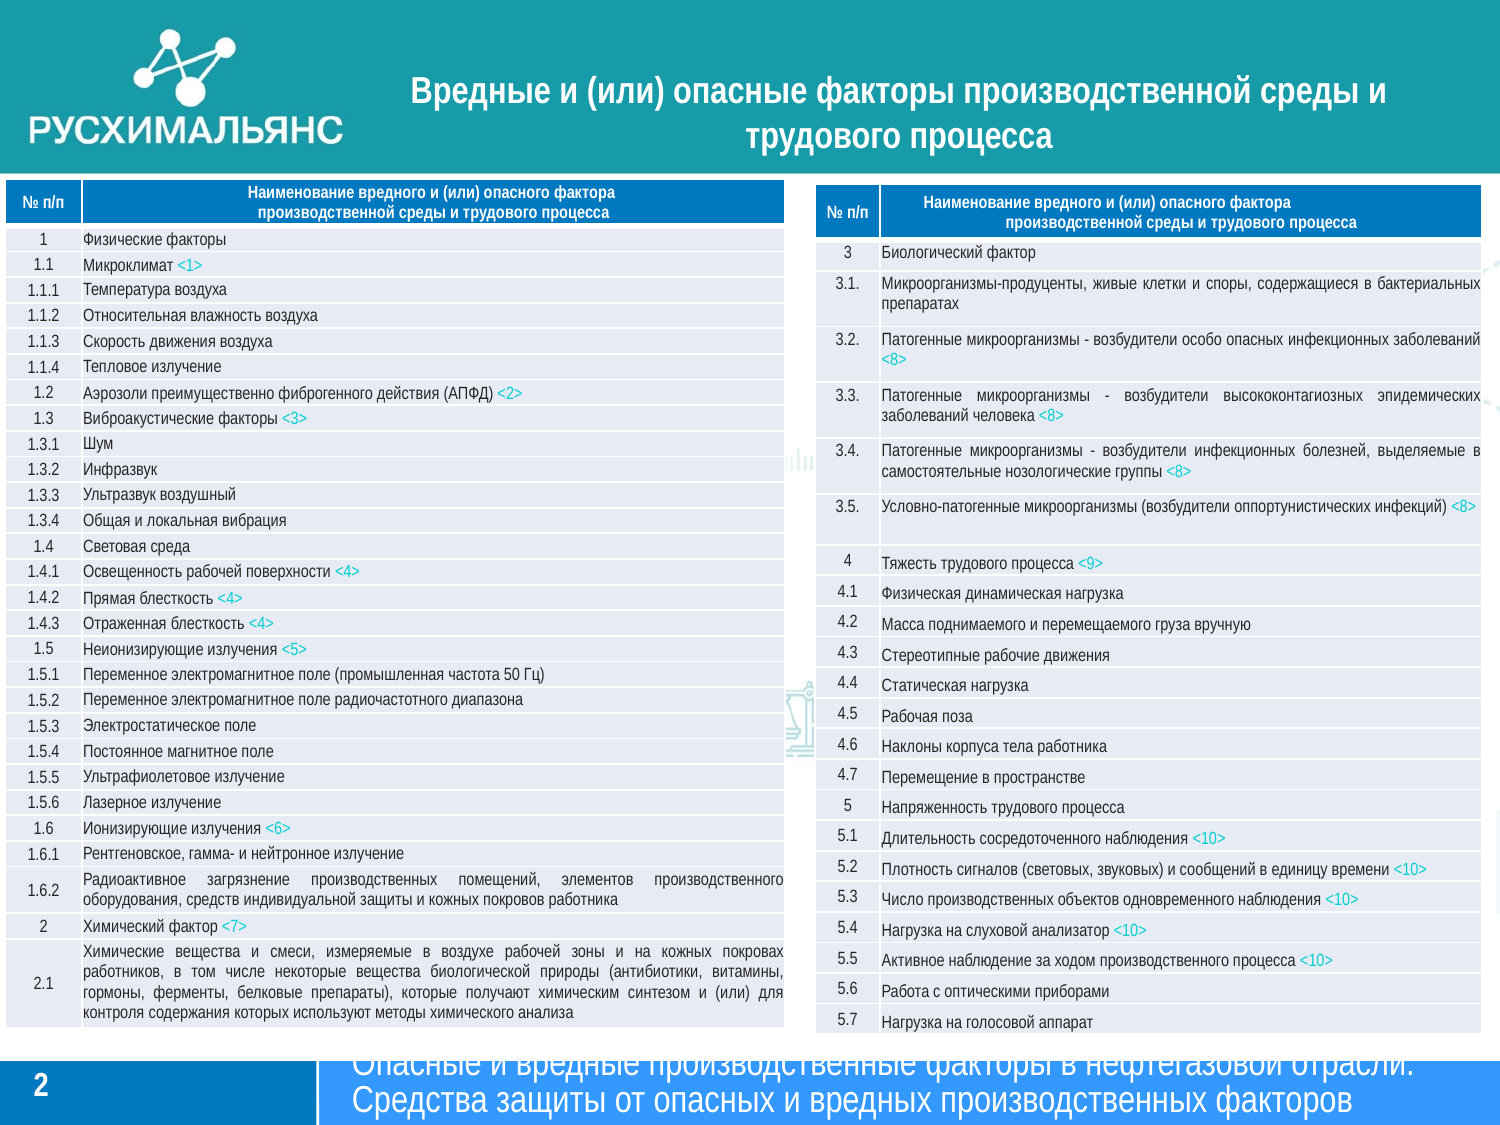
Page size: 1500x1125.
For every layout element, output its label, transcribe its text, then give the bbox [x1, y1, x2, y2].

slide_number 1 [33, 1068, 89, 1122]
picture [0, 0, 1500, 1061]
footer Опасные и вредные производственные факторы в нефтегазовой отрасли. Средства защиты от опасных и вредных производственных факторов [351, 1067, 1500, 1122]
